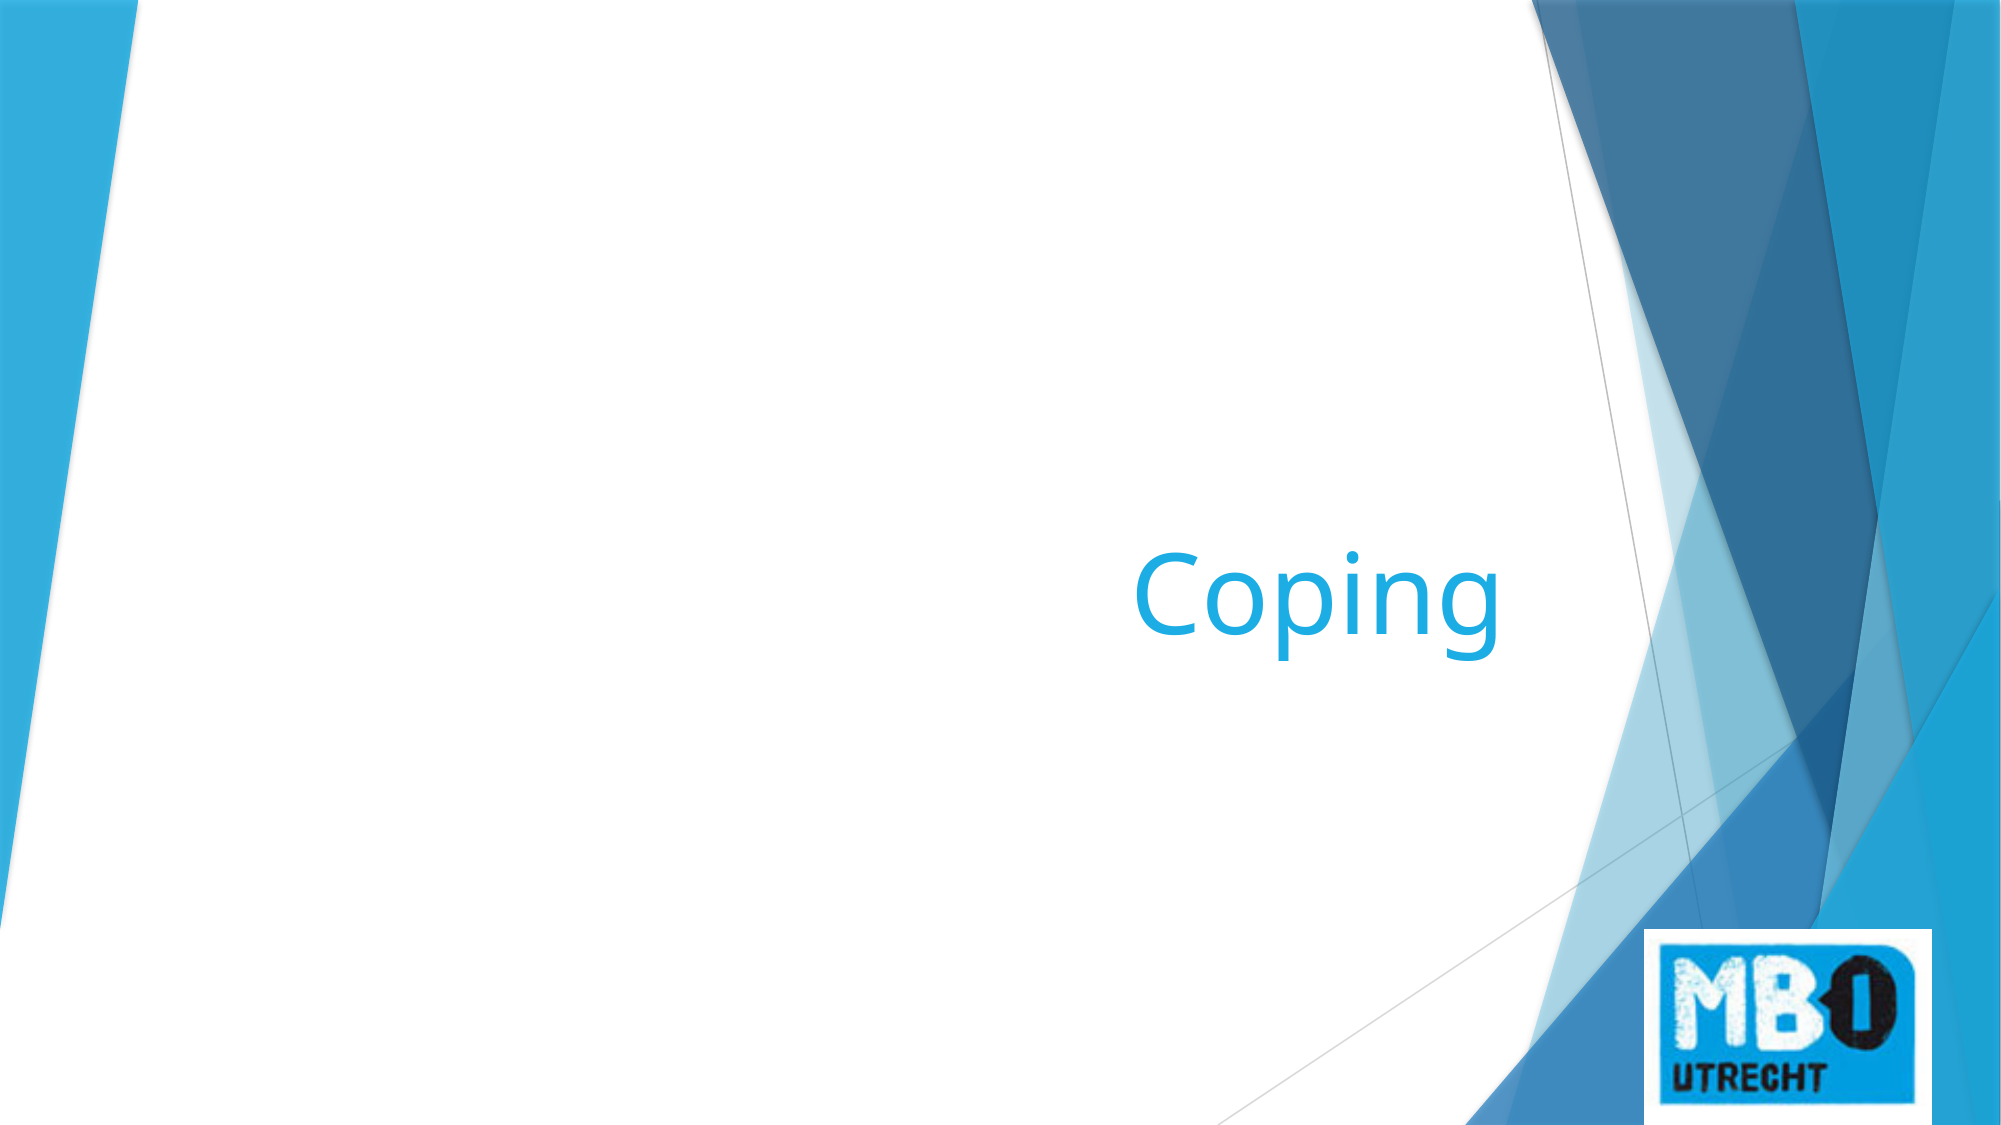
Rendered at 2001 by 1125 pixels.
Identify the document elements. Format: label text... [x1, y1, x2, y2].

picture [1643, 928, 1933, 1125]
title Coping [247, 394, 1522, 665]
